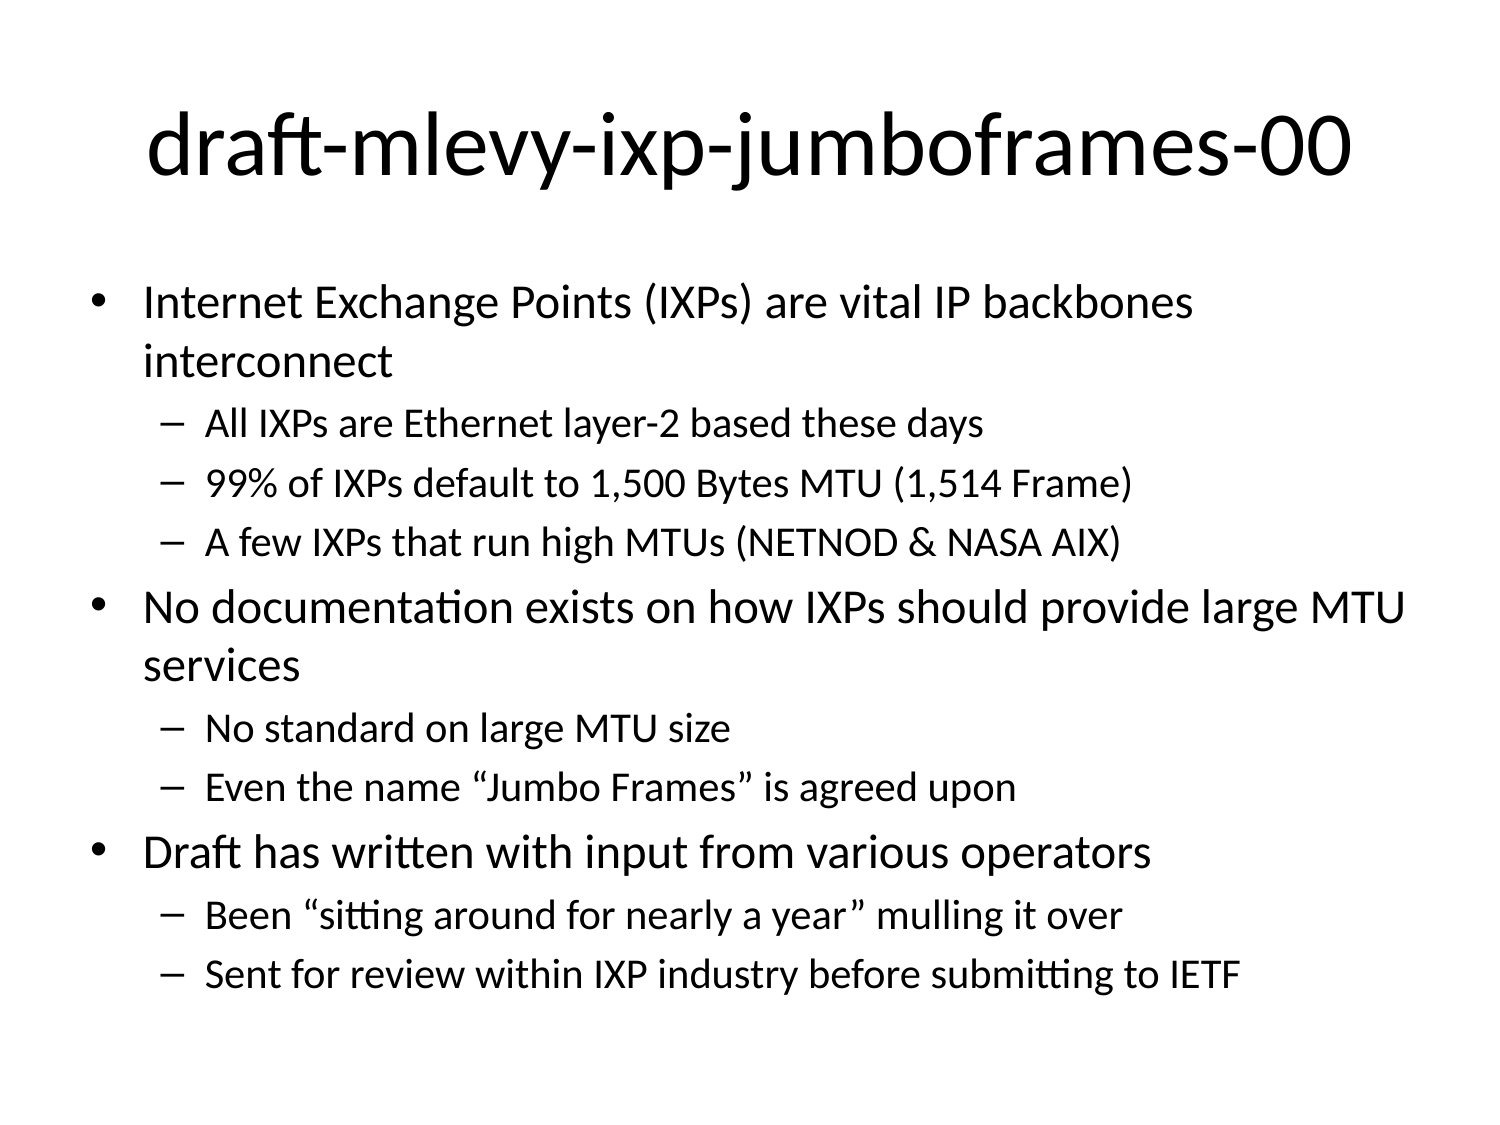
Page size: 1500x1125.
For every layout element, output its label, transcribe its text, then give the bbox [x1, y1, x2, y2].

title draft-mlevy-ixp-jumboframes-00 [75, 45, 1425, 233]
list Internet Exchange Points (IXPs) are vital IP backbones interconnect All IXPs are Ethernet layer-2 based these days 99% of IXPs default to 1,500 Bytes MTU (1,514 Frame) A few IXPs that run high MTUs (NETNOD & NASA AIX) No documentation exists on how IXPs should provide large MTU services No standard on large MTU size Even the name “Jumbo Frames” is agreed upon Draft has written with input from various operators Been “sitting around for nearly a year” mulling it over Sent for review within IXP industry before submitting to IETF [75, 262, 1425, 1005]
